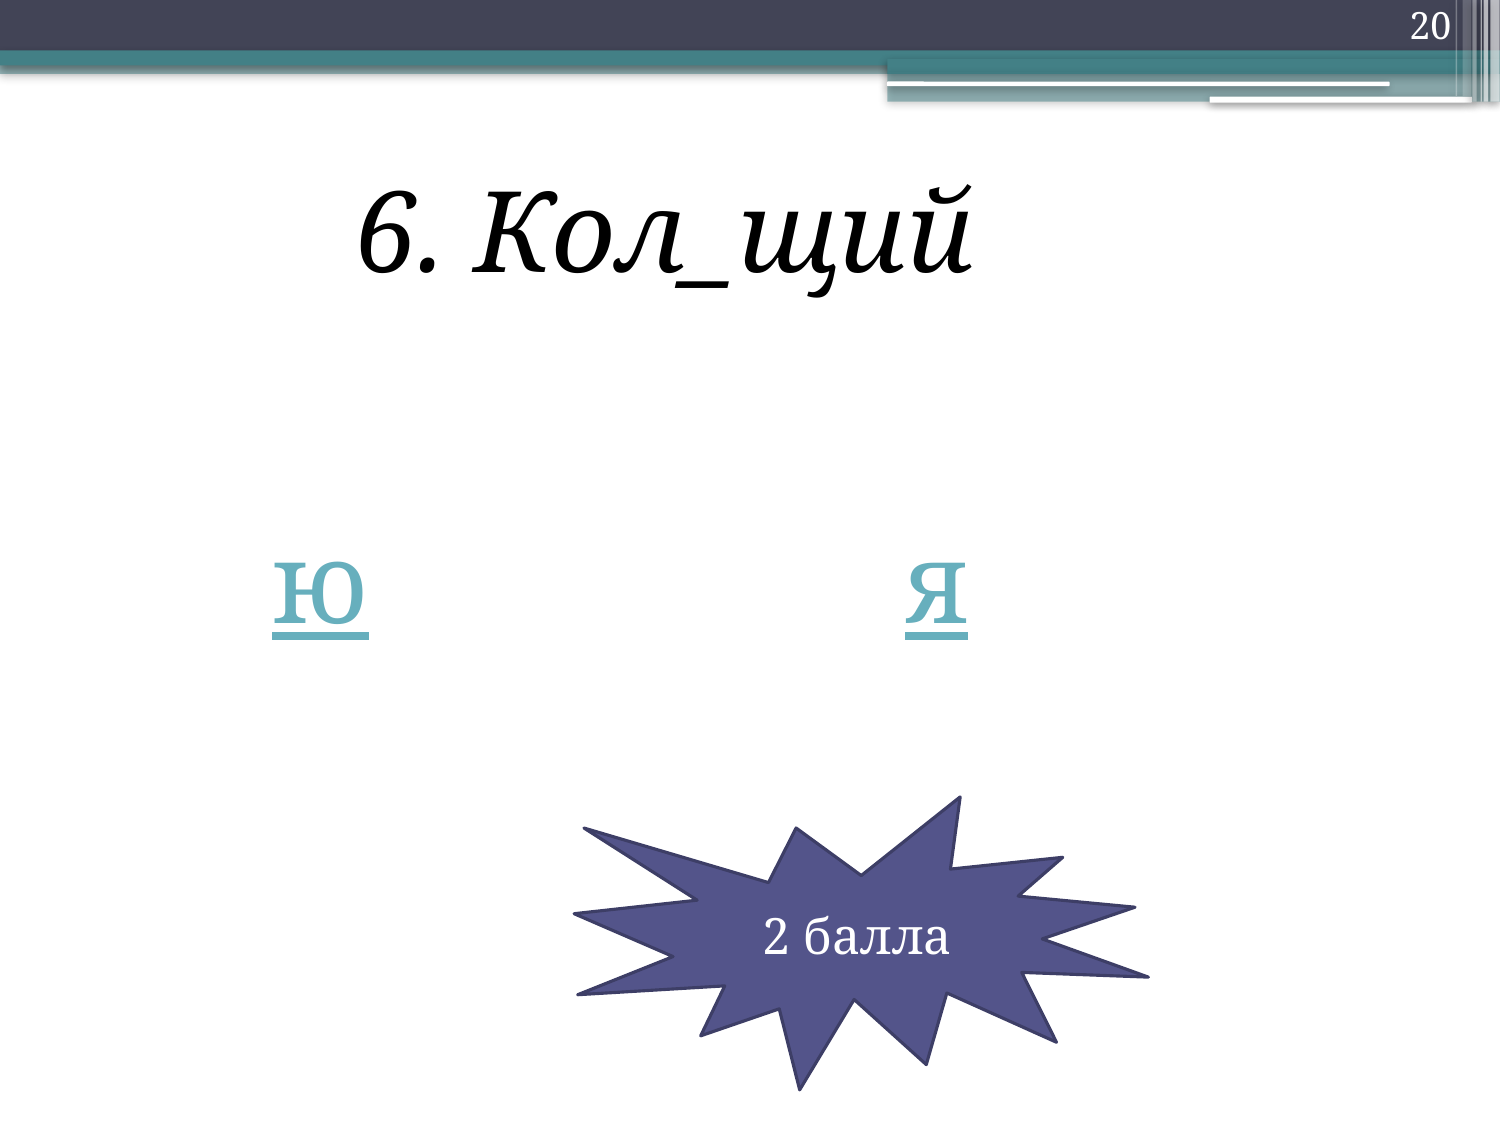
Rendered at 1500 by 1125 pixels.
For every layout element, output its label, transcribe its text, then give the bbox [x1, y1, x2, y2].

text_box 6. Кол_щий [339, 152, 1207, 303]
text_box 2 балла [572, 795, 1150, 1092]
text_box ю [257, 503, 493, 672]
slide_number 20 [1341, 0, 1466, 61]
text_box я [890, 503, 1243, 672]
